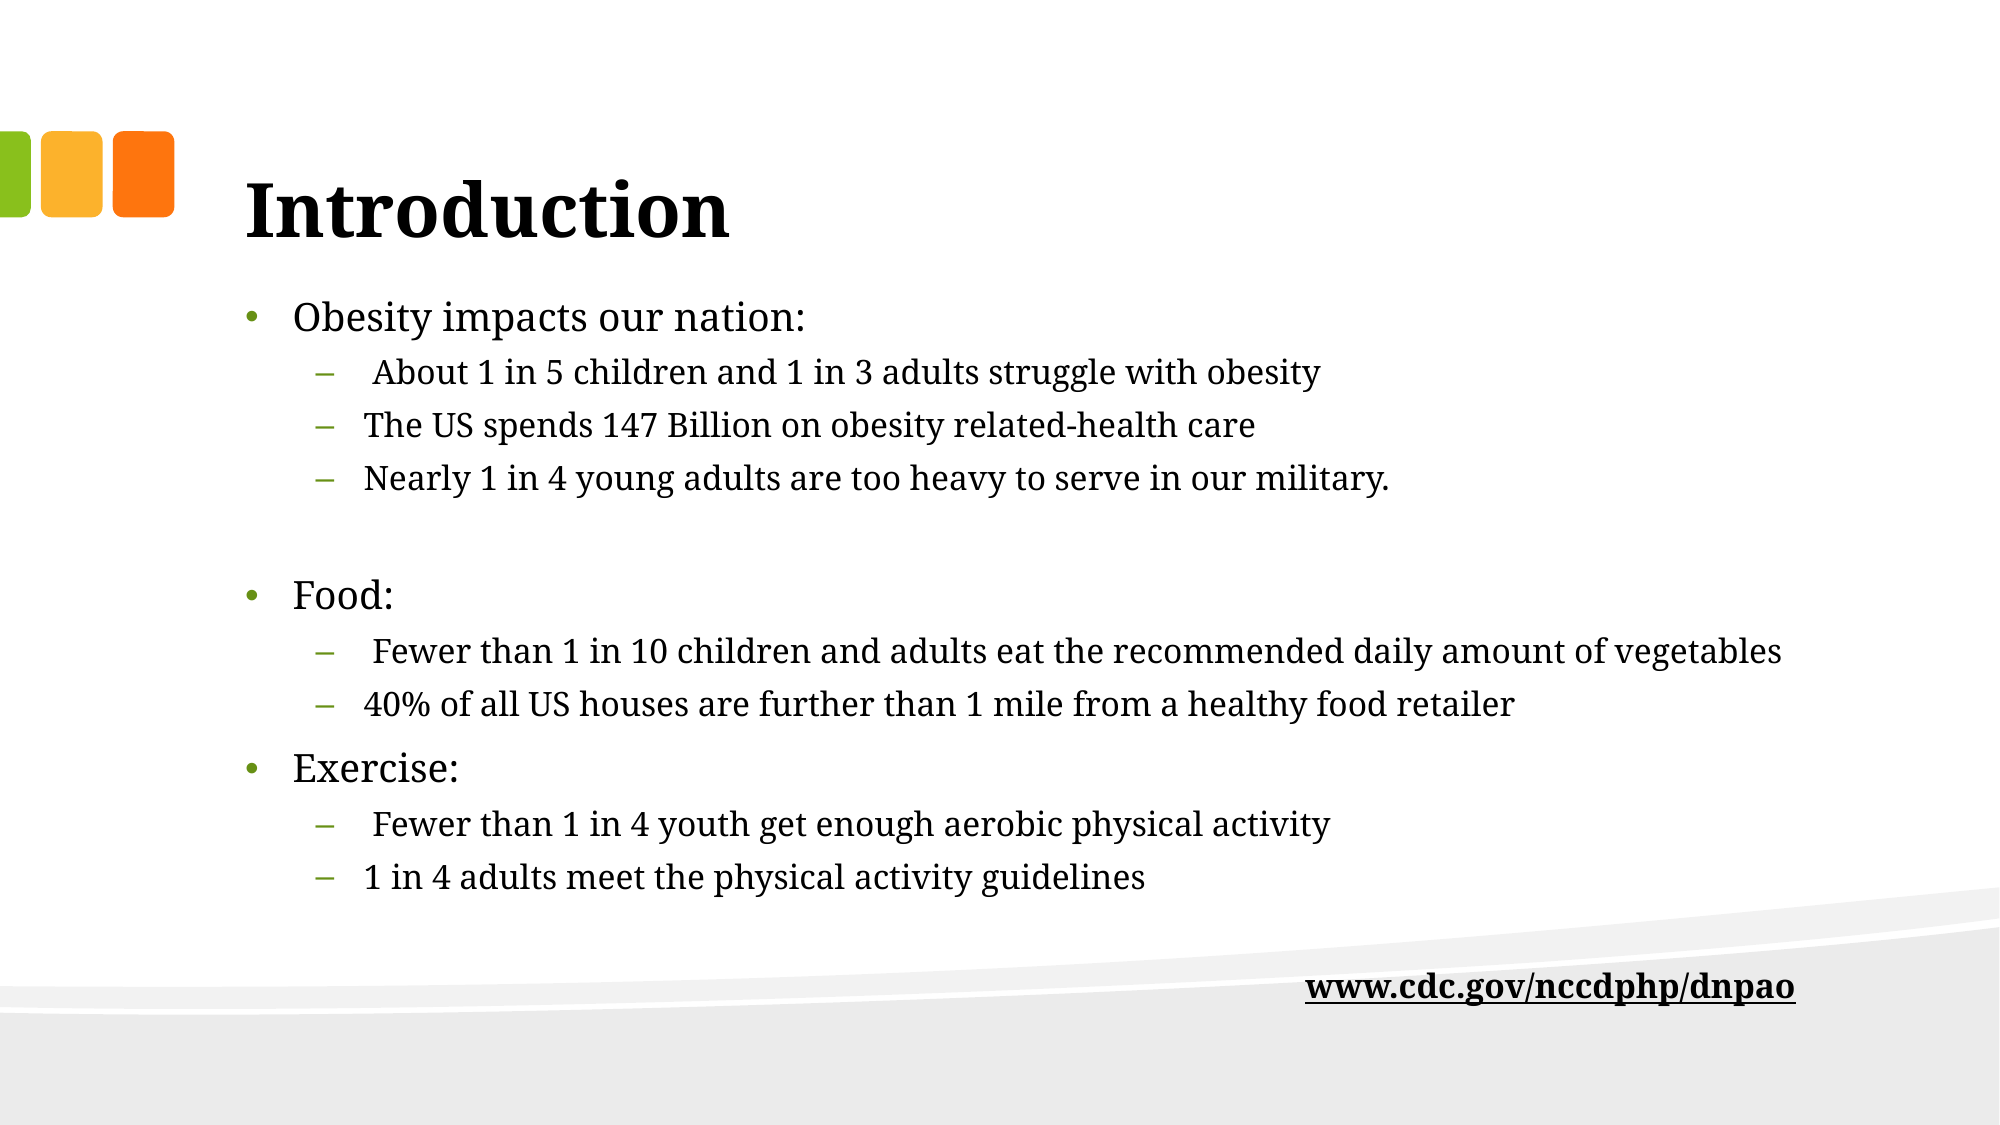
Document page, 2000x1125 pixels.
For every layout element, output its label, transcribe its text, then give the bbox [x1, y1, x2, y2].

text_box Obesity impacts our nation: About 1 in 5 children and 1 in 3 adults struggle with obesity The US spends 147 Billion on obesity related-health care Nearly 1 in 4 young adults are too heavy to serve in our military. Food: Fewer than 1 in 10 children and adults eat the recommended daily amount of vegetables 40% of all US houses are further than 1 mile from a healthy food retailer Exercise: Fewer than 1 in 4 youth get enough aerobic physical activity 1 in 4 adults meet the physical activity guidelines www.cdc.gov/nccdphp/dnpao [224, 287, 1825, 1038]
text_box Introduction [224, 49, 1825, 263]
